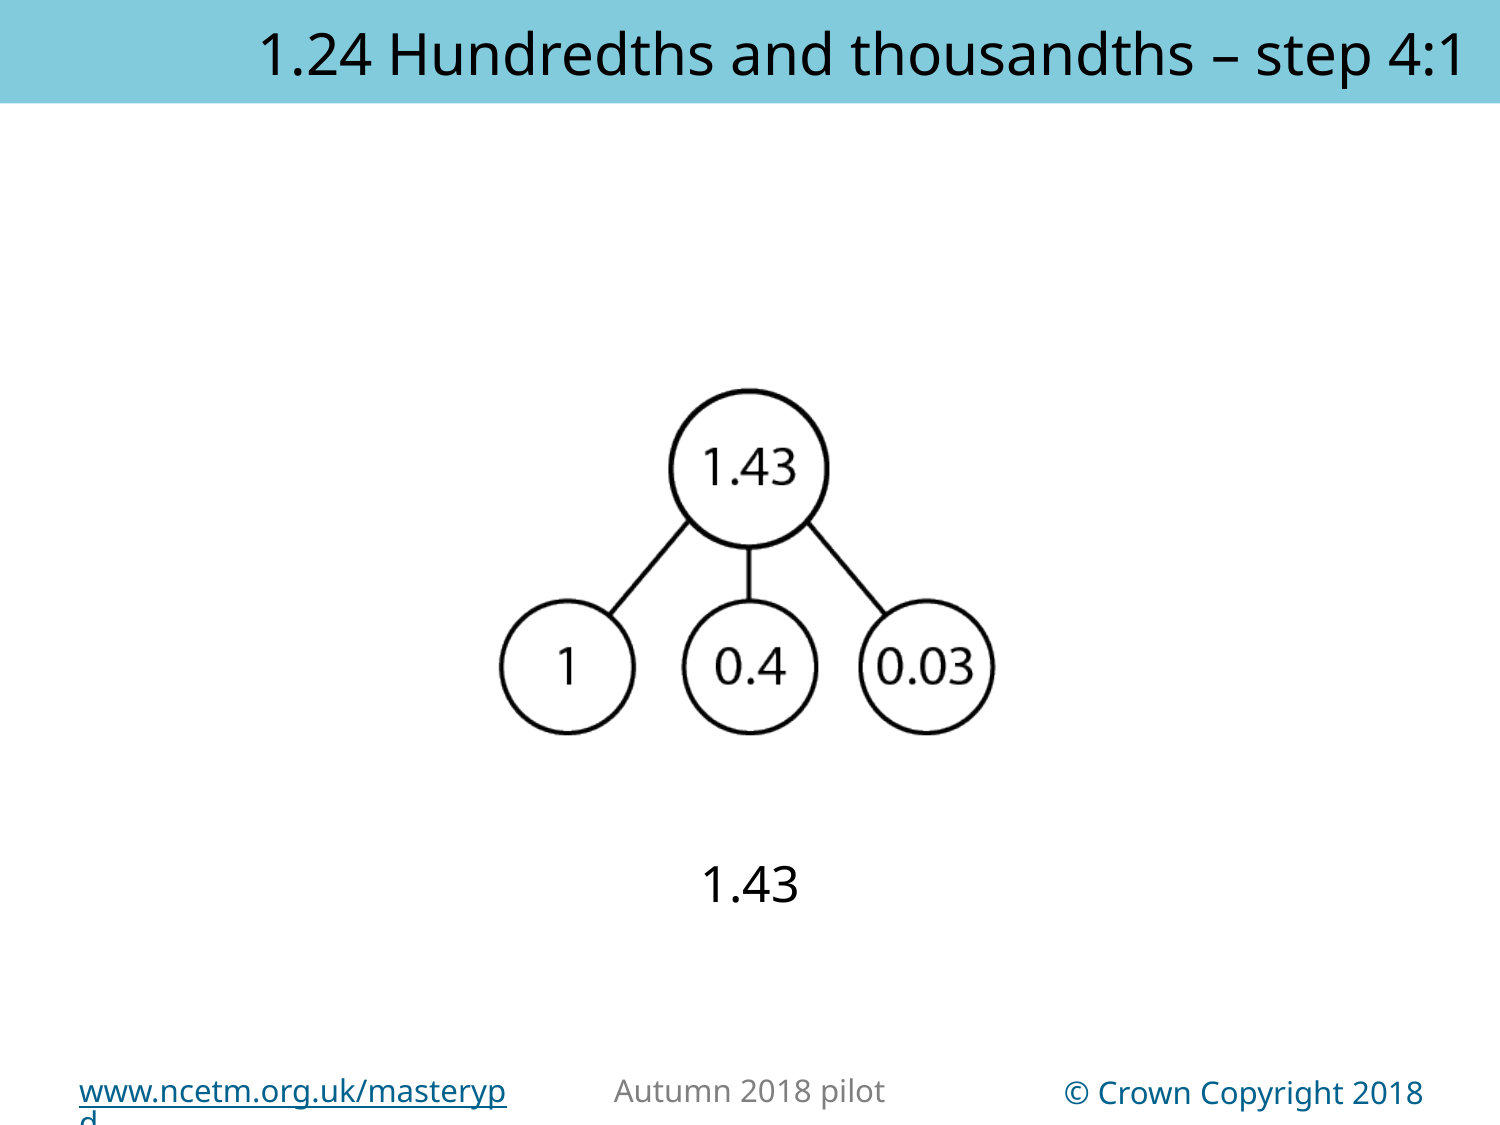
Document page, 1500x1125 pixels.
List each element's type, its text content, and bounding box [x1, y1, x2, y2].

text_box 1.43 [601, 845, 899, 921]
list 1.24 Hundredths and thousandths – step 4:1 [0, 0, 1500, 104]
picture [95, 366, 1405, 759]
